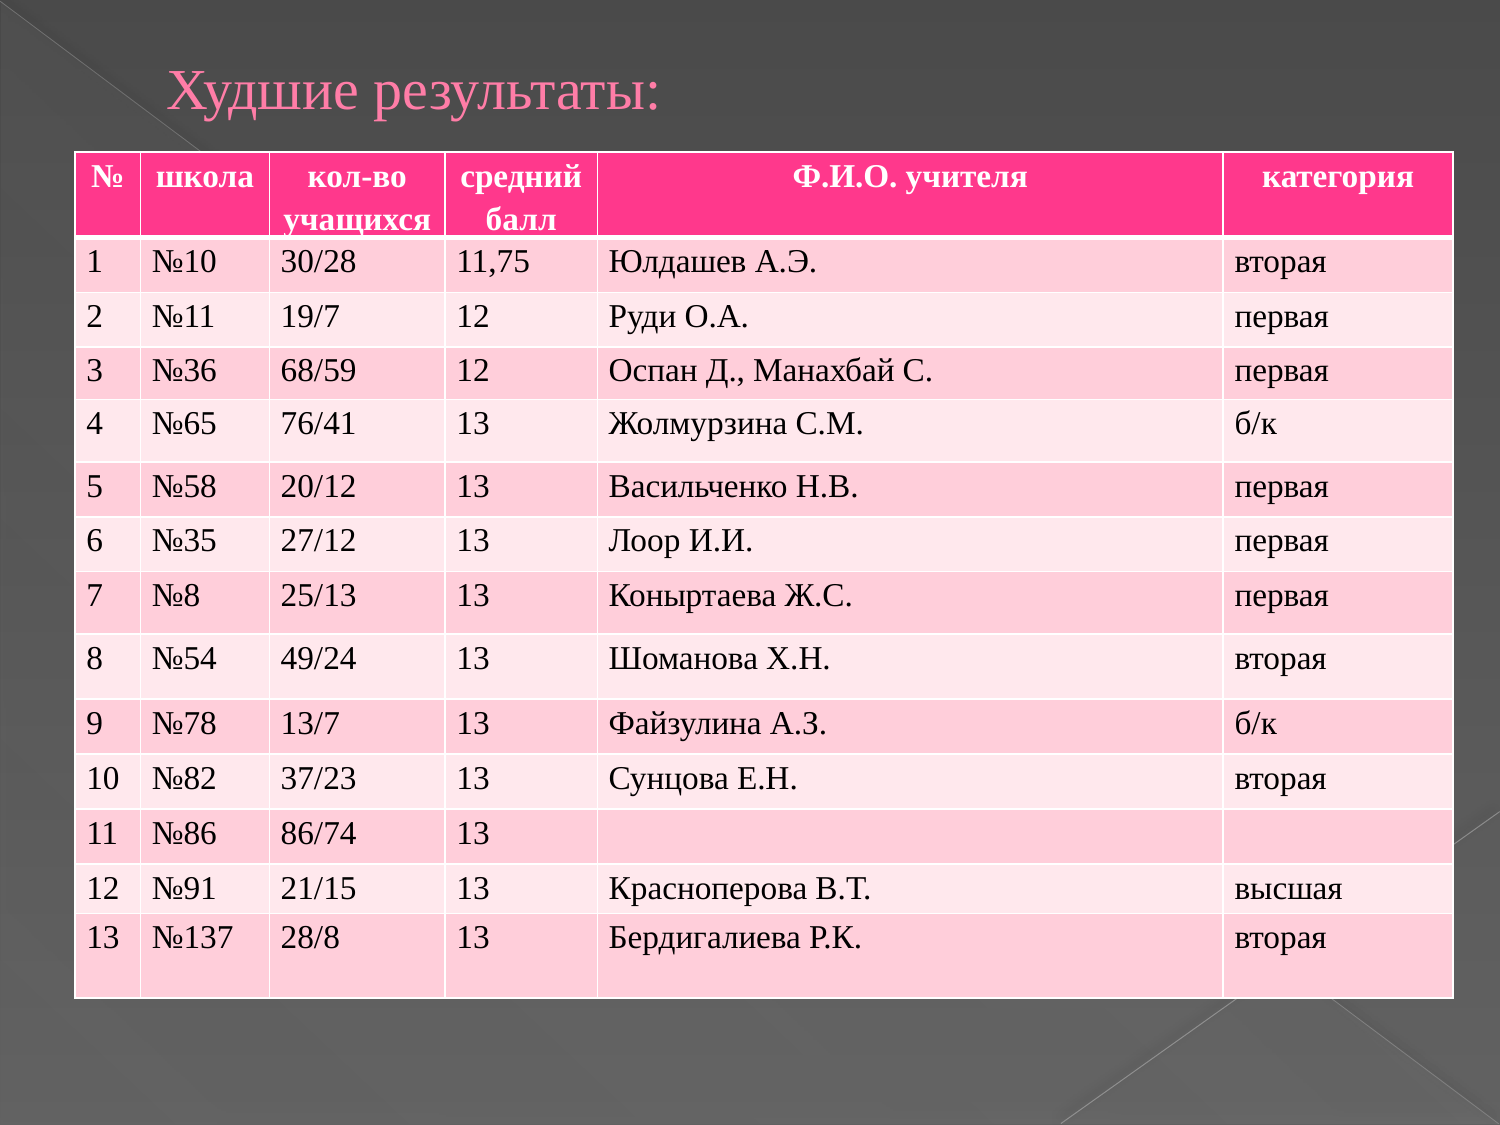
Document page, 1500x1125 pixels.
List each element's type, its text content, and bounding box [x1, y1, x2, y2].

table_cell Юлдашев А.Э. [598, 240, 1222, 292]
table_cell 76/41 [270, 400, 444, 461]
table_cell №82 [141, 755, 269, 808]
table_cell 13 [446, 635, 597, 698]
table_cell Жолмурзина С.М. [598, 400, 1222, 461]
table_cell №8 [141, 572, 269, 633]
table_cell Руди О.А. [598, 293, 1222, 346]
table_header категория [1224, 153, 1452, 235]
table_cell Файзулина А.З. [598, 700, 1222, 753]
table_cell №35 [141, 518, 269, 571]
table_cell №78 [141, 700, 269, 753]
table_header № [76, 153, 140, 235]
table_cell 13 [76, 914, 140, 997]
table_cell №58 [141, 463, 269, 516]
table_cell 7 [76, 572, 140, 633]
table_cell 12 [446, 293, 597, 346]
table_cell Васильченко Н.В. [598, 463, 1222, 516]
table_cell №36 [141, 348, 269, 399]
table_cell первая [1224, 518, 1452, 571]
table_cell 13 [446, 810, 597, 863]
table_cell вторая [1224, 240, 1452, 292]
table_cell 11 [76, 810, 140, 863]
table_cell №65 [141, 400, 269, 461]
table_cell 12 [446, 348, 597, 399]
table_cell [598, 810, 1222, 863]
table_cell 37/23 [270, 755, 444, 808]
table_cell первая [1224, 348, 1452, 399]
table_cell 13 [446, 865, 597, 913]
table_cell Коныртаева Ж.С. [598, 572, 1222, 633]
table_header кол-во учащихся [270, 153, 444, 235]
table_header школа [141, 153, 269, 235]
table_cell 13 [446, 755, 597, 808]
table_cell 13 [446, 400, 597, 461]
table_cell 9 [76, 700, 140, 753]
table_cell 49/24 [270, 635, 444, 698]
table_cell Лоор И.И. [598, 518, 1222, 571]
table_cell 68/59 [270, 348, 444, 399]
table_cell 13 [446, 463, 597, 516]
table_cell 13/7 [270, 700, 444, 753]
table_cell 11,75 [446, 240, 597, 292]
table_cell б/к [1224, 700, 1452, 753]
table_cell 21/15 [270, 865, 444, 913]
table_header средний балл [446, 153, 597, 235]
table_cell 2 [76, 293, 140, 346]
table_cell 25/13 [270, 572, 444, 633]
table_cell 27/12 [270, 518, 444, 571]
table_cell 4 [76, 400, 140, 461]
table_cell Красноперова В.Т. [598, 865, 1222, 913]
table_cell 3 [76, 348, 140, 399]
table_cell 13 [446, 518, 597, 571]
table_cell [1224, 810, 1452, 863]
table_cell высшая [1224, 865, 1452, 913]
table_cell Сунцова Е.Н. [598, 755, 1222, 808]
table_cell первая [1224, 293, 1452, 346]
table_cell вторая [1224, 635, 1452, 698]
table_cell 12 [76, 865, 140, 913]
table_cell Бердигалиева Р.К. [598, 914, 1222, 997]
table_cell 13 [446, 572, 597, 633]
title Худшие результаты: [75, 43, 1425, 129]
table_cell Шоманова Х.Н. [598, 635, 1222, 698]
table_cell 5 [76, 463, 140, 516]
table_cell 13 [446, 700, 597, 753]
table_cell Оспан Д., Манахбай С. [598, 348, 1222, 399]
table_cell б/к [1224, 400, 1452, 461]
table_cell 1 [76, 240, 140, 292]
table_cell 19/7 [270, 293, 444, 346]
table_cell №86 [141, 810, 269, 863]
table_cell №137 [141, 914, 269, 997]
table_cell №10 [141, 240, 269, 292]
table_header Ф.И.О. учителя [598, 153, 1222, 235]
table_cell вторая [1224, 755, 1452, 808]
table_cell №54 [141, 635, 269, 698]
table_cell 20/12 [270, 463, 444, 516]
table_cell 10 [76, 755, 140, 808]
table_cell 28/8 [270, 914, 444, 997]
table_cell первая [1224, 572, 1452, 633]
table_cell №11 [141, 293, 269, 346]
table_cell 30/28 [270, 240, 444, 292]
table_cell первая [1224, 463, 1452, 516]
table_cell 13 [446, 914, 597, 997]
table_cell 6 [76, 518, 140, 571]
table_cell №91 [141, 865, 269, 913]
table_cell 86/74 [270, 810, 444, 863]
table_cell вторая [1224, 914, 1452, 997]
table_cell 8 [76, 635, 140, 698]
